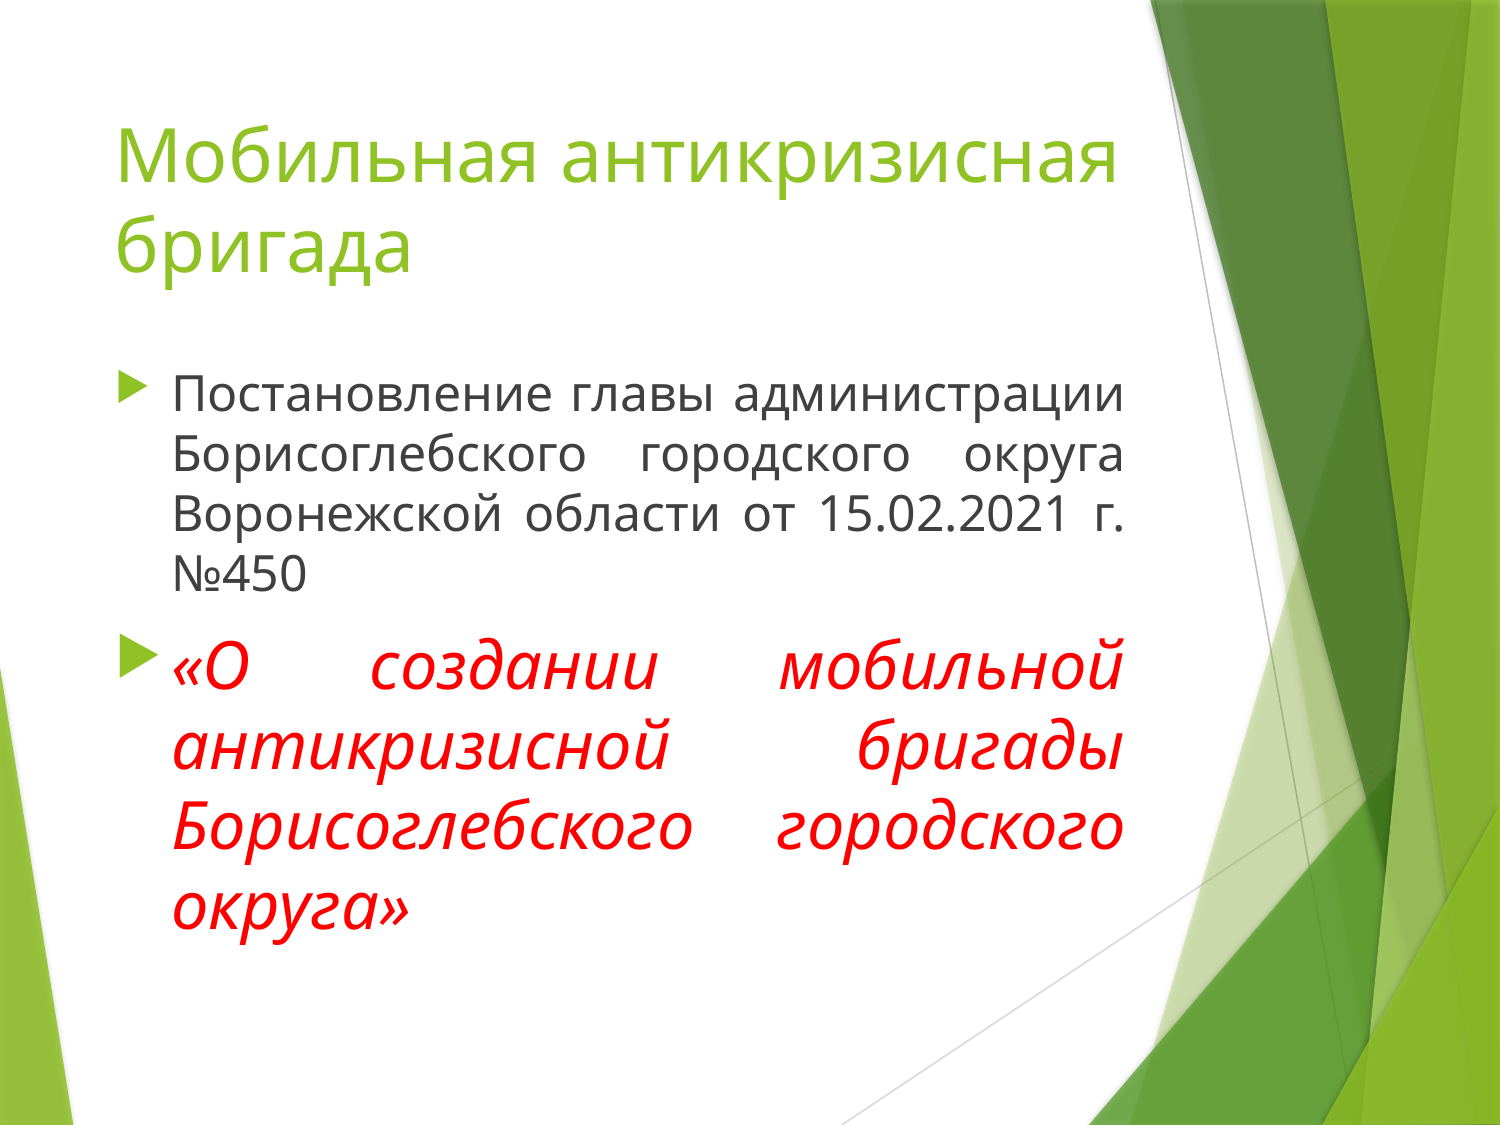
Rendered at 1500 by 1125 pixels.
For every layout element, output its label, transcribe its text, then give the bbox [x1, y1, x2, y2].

title Мобильная антикризисная бригада [99, 99, 1142, 317]
list Постановление главы администрации Борисоглебского городского округа Воронежской области от 15.02.2021 г. №450 «О создании мобильной антикризисной бригады Борисоглебского городского округа» [99, 354, 1142, 992]
